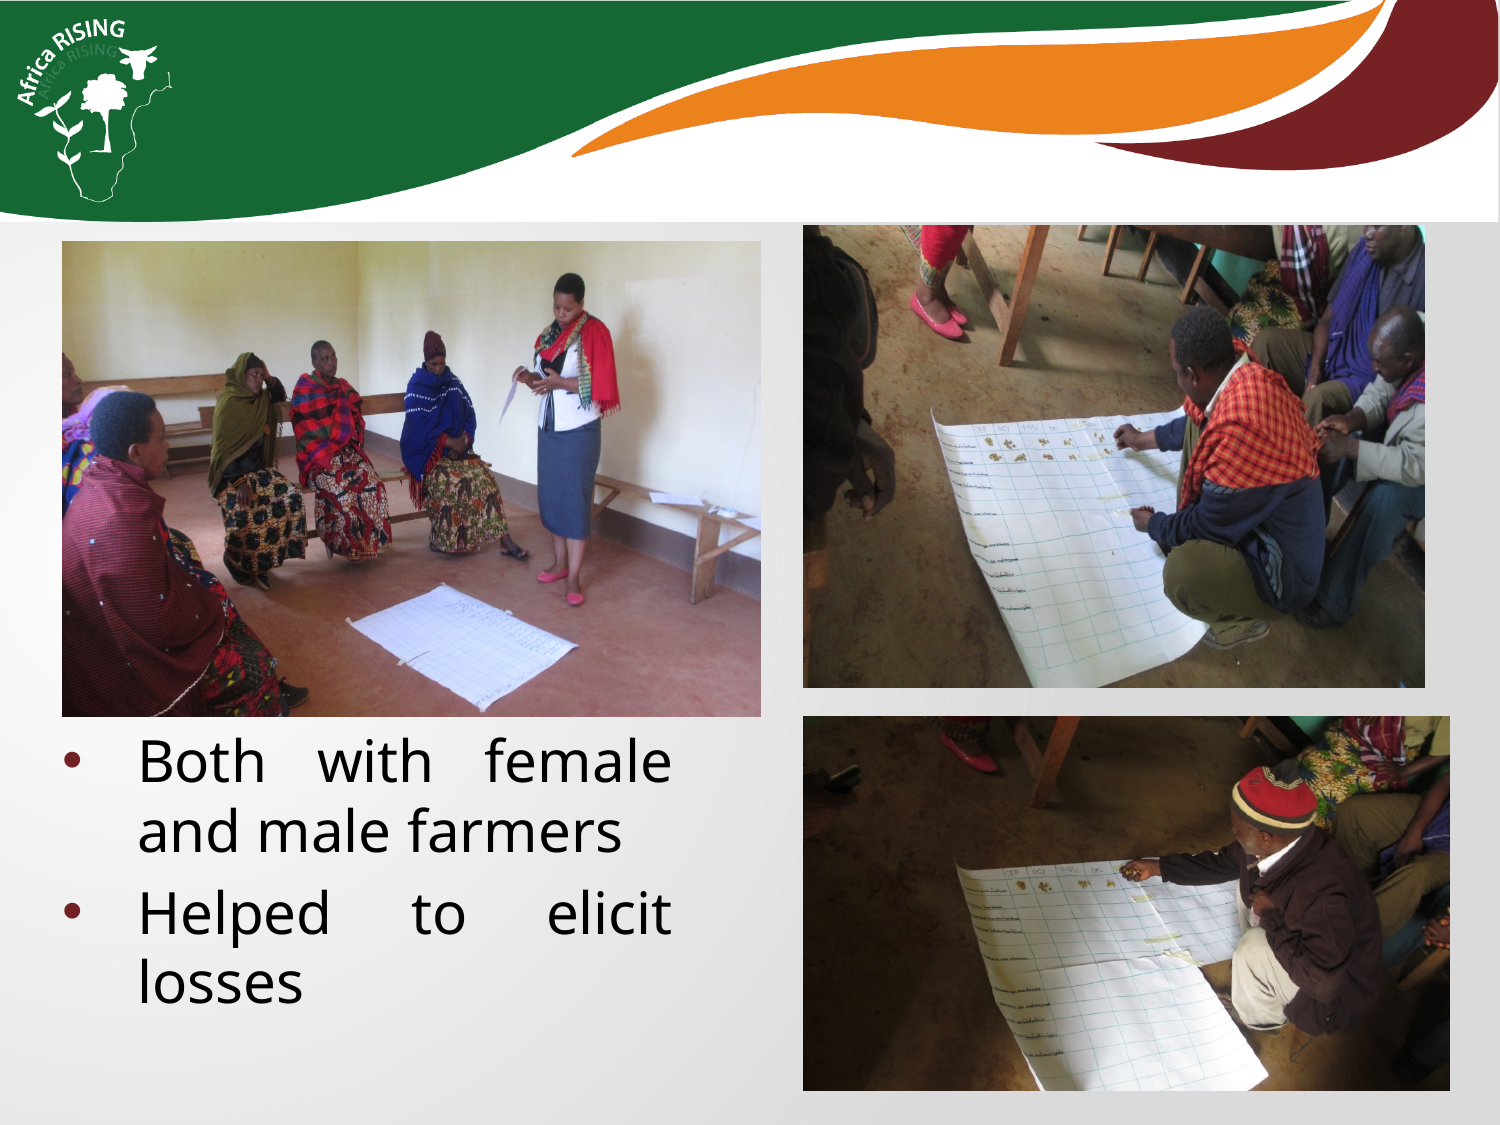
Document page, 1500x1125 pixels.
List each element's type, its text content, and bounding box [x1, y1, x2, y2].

list Both with female and male farmers Helped to elicit losses [28, 716, 688, 1091]
picture [803, 224, 1426, 689]
picture [61, 241, 762, 718]
picture [0, 0, 1499, 222]
picture [803, 716, 1451, 1091]
